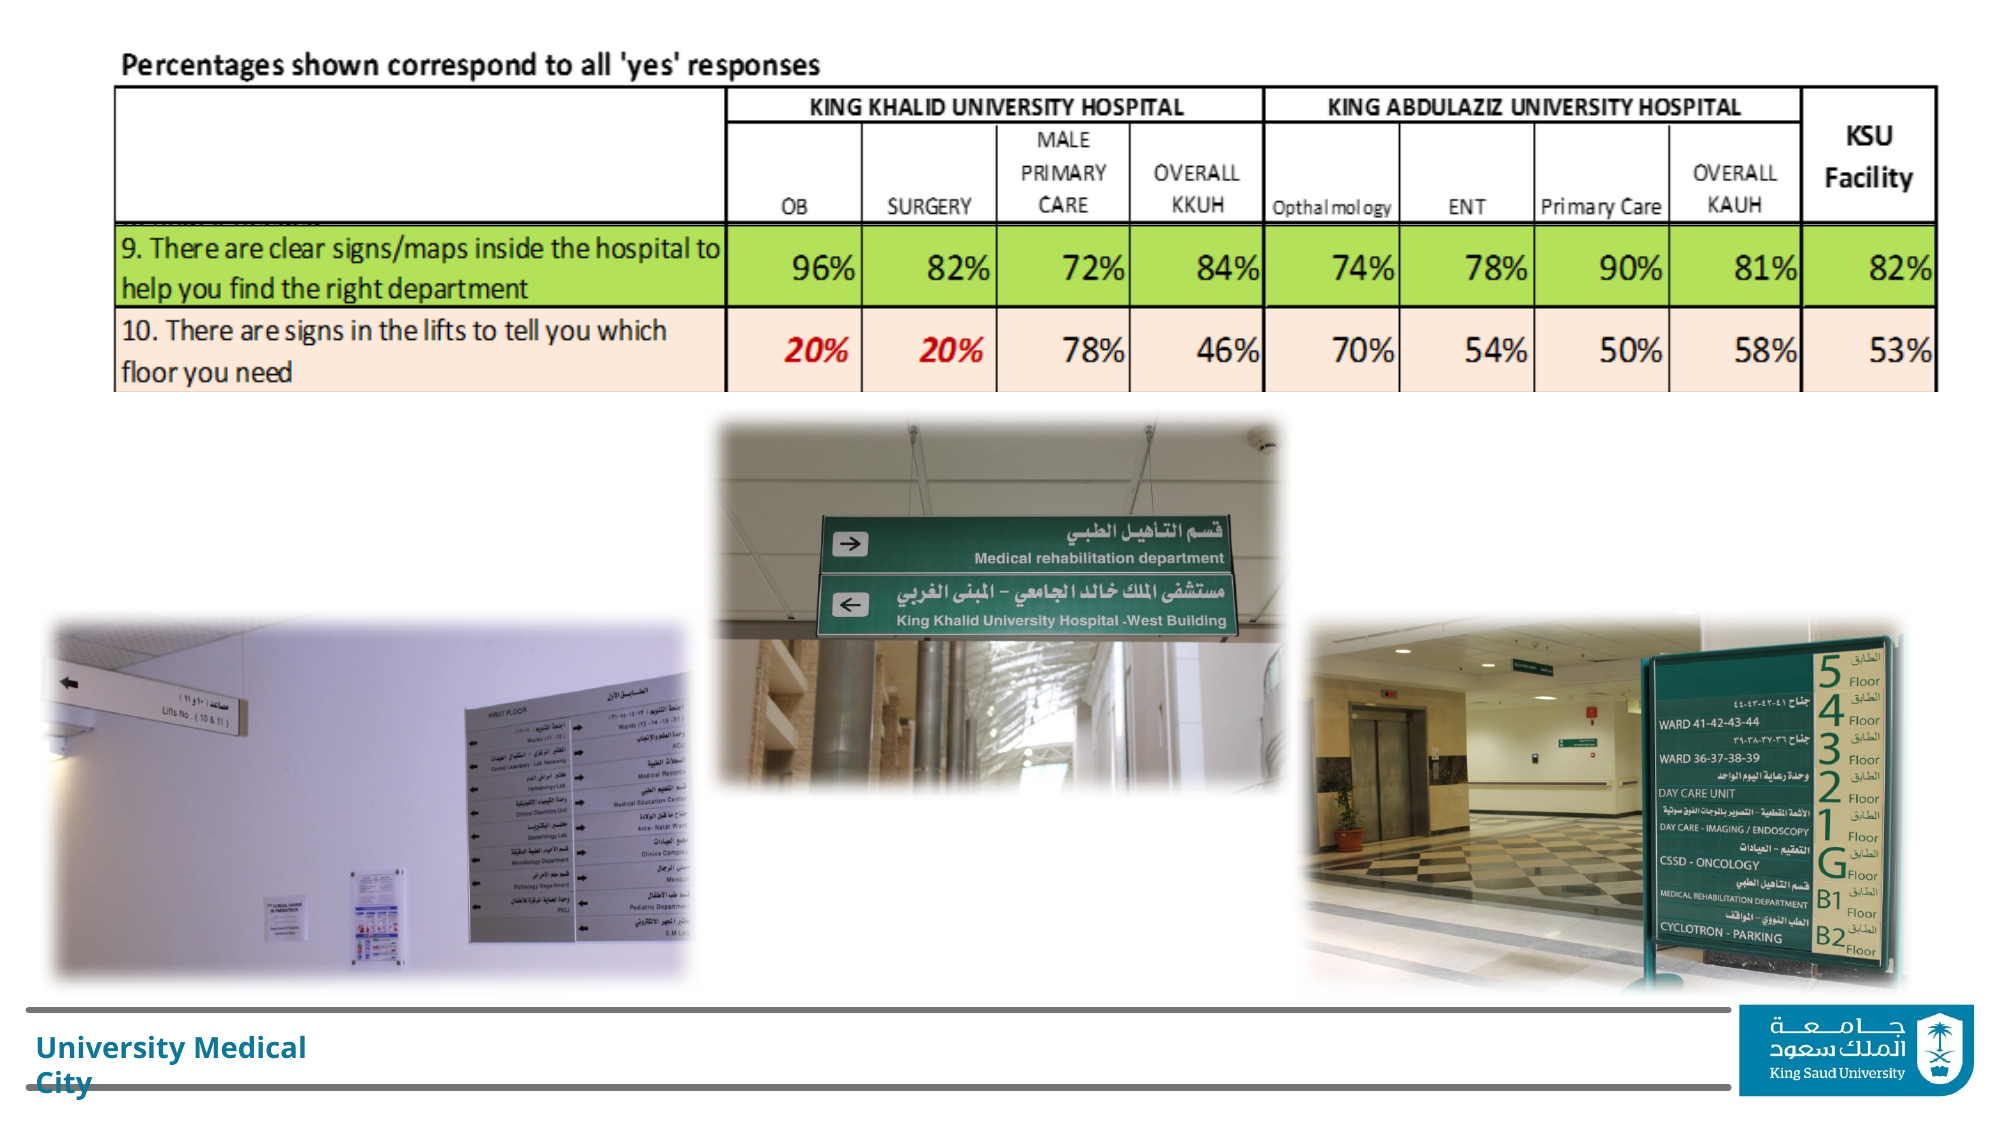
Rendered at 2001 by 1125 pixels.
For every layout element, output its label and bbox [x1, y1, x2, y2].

picture [100, 47, 1949, 392]
picture [1737, 1002, 1976, 1099]
picture [700, 405, 1914, 1000]
picture [66, 467, 673, 1125]
